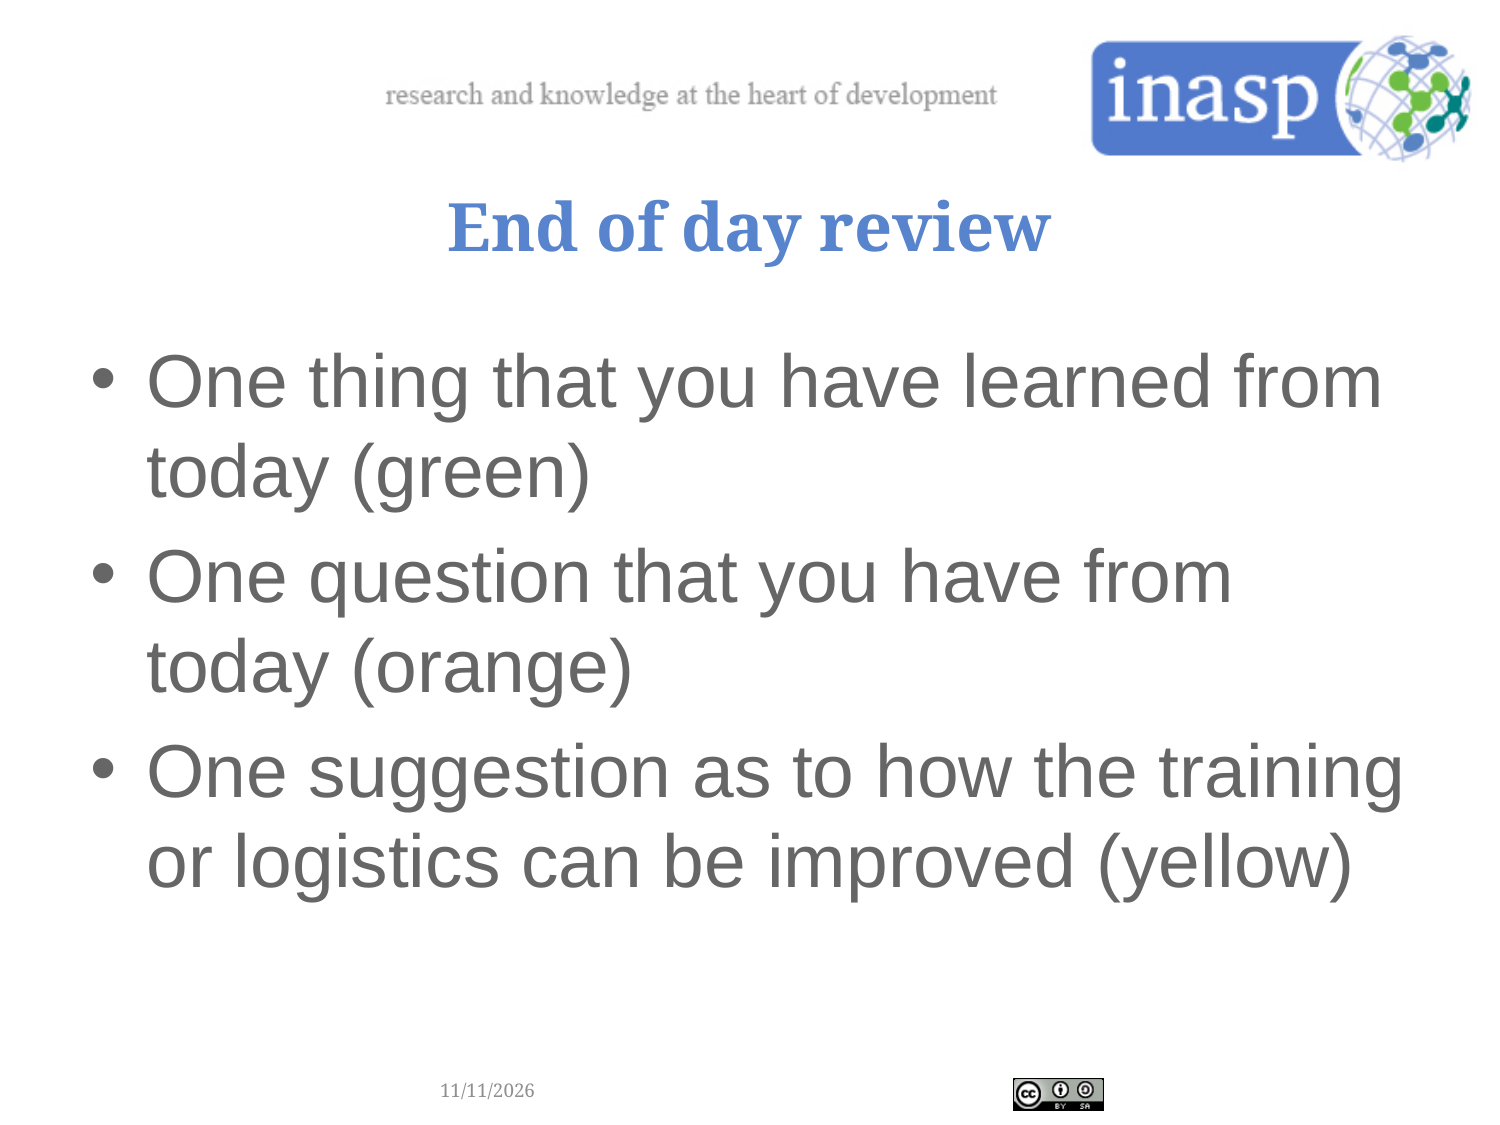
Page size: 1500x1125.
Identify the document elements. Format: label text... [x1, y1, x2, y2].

picture [385, 24, 1484, 173]
footer [806, 1061, 1282, 1122]
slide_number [425, 1061, 775, 1122]
list One thing that you have learned from today (green) One question that you have from today (orange) One suggestion as to how the training or logistics can be improved (yellow) [75, 324, 1426, 945]
title End of day review [75, 177, 1425, 279]
